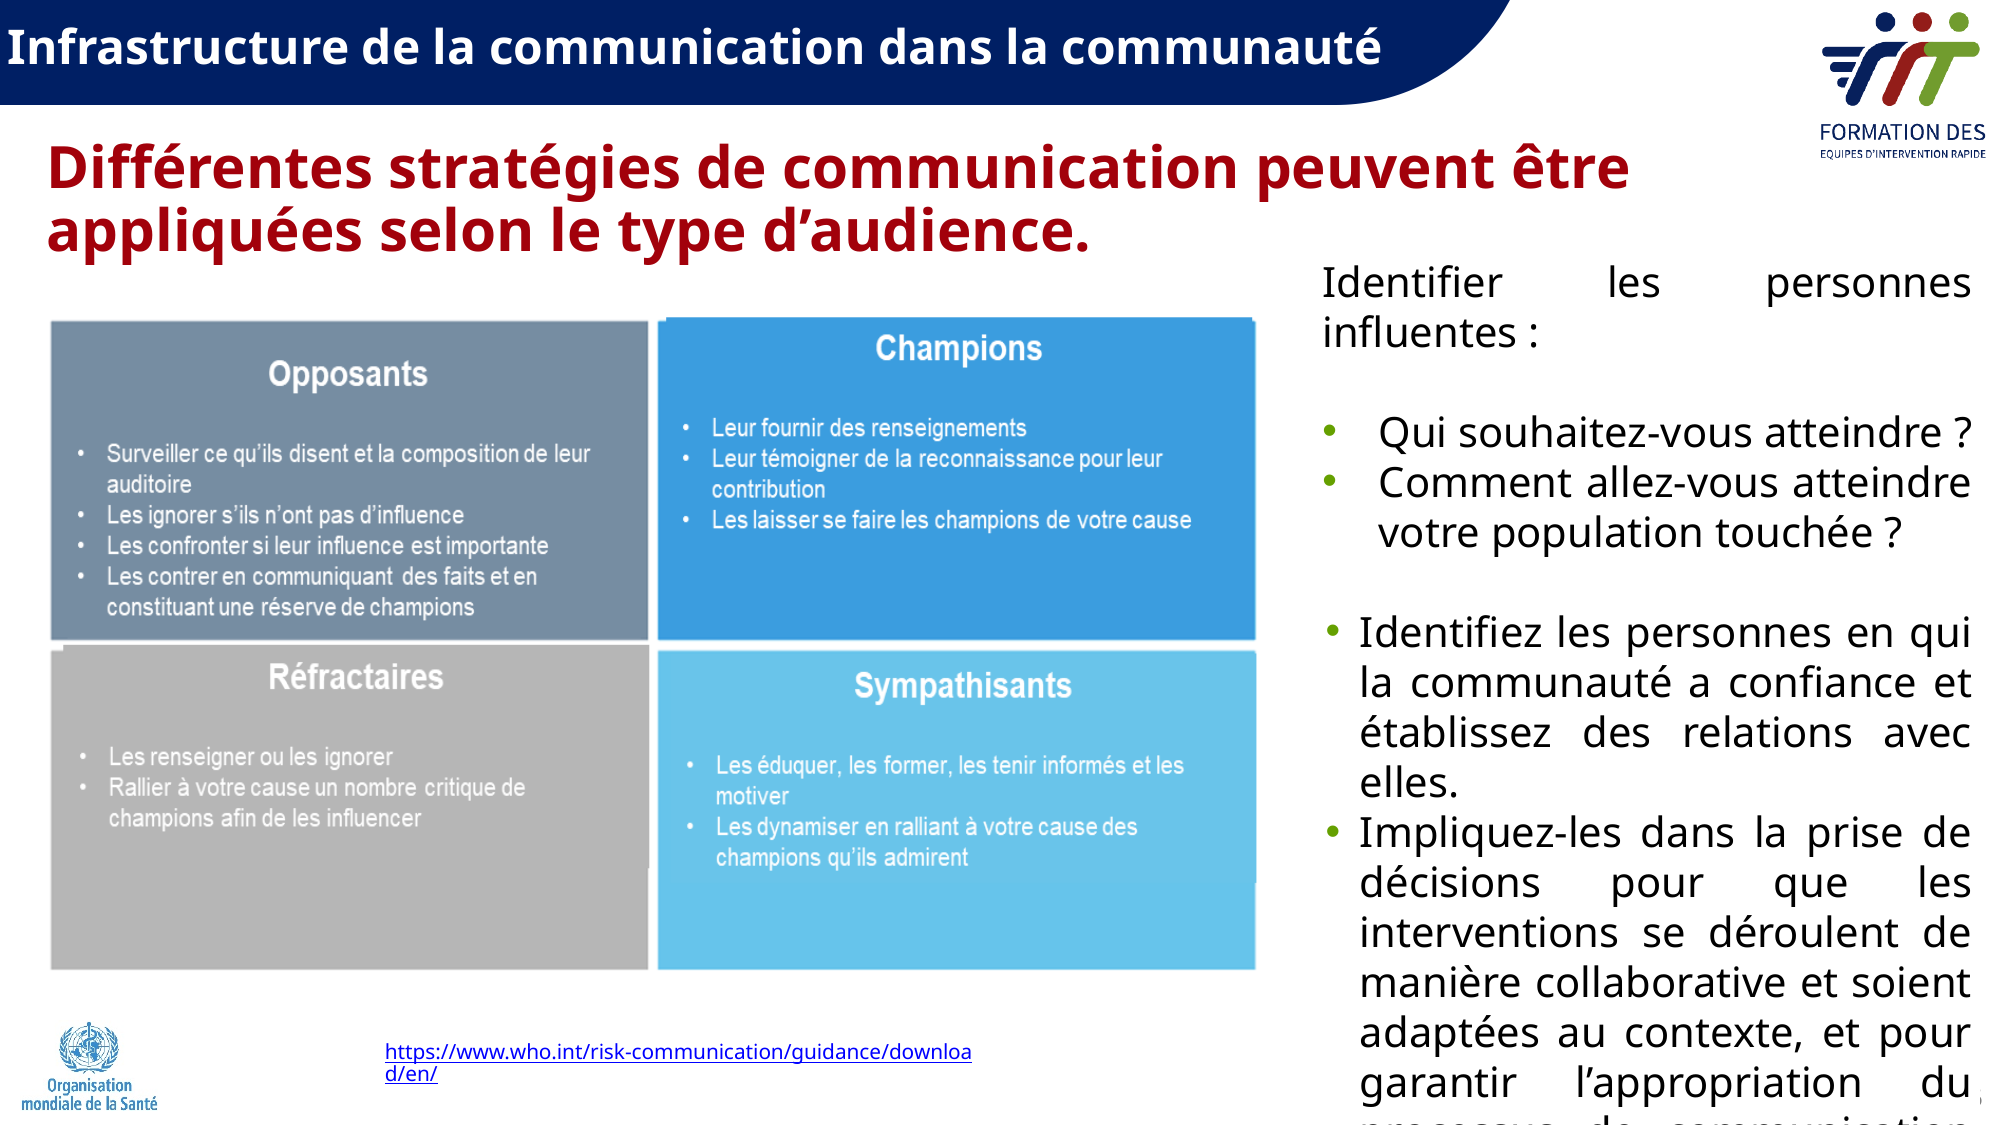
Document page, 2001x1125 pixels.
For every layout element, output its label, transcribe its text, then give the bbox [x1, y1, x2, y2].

picture [38, 310, 1267, 980]
picture [0, 0, 1533, 105]
picture [20, 1020, 158, 1111]
text_box Infrastructure de la communication dans la communauté [0, 3, 1464, 95]
text_box Identifier les personnes influentes : Qui souhaitez-vous atteindre ? Comment allez-vous atteindre votre population touchée ? Identifiez les personnes en qui la communauté a confiance et établissez des relations avec elles. Impliquez-les dans la prise de décisions pour que les interventions se déroulent de manière collaborative et soient adaptées au contexte, et pour garantir l’appropriation du processus de communication par la communauté. [1314, 247, 1980, 1125]
picture [1820, 11, 1986, 160]
text_box https://www.who.int/risk-communication/guidance/download/en/ [377, 1031, 983, 1075]
list Différentes stratégies de communication peuvent être appliquées selon le type d’audience. [38, 130, 1764, 278]
